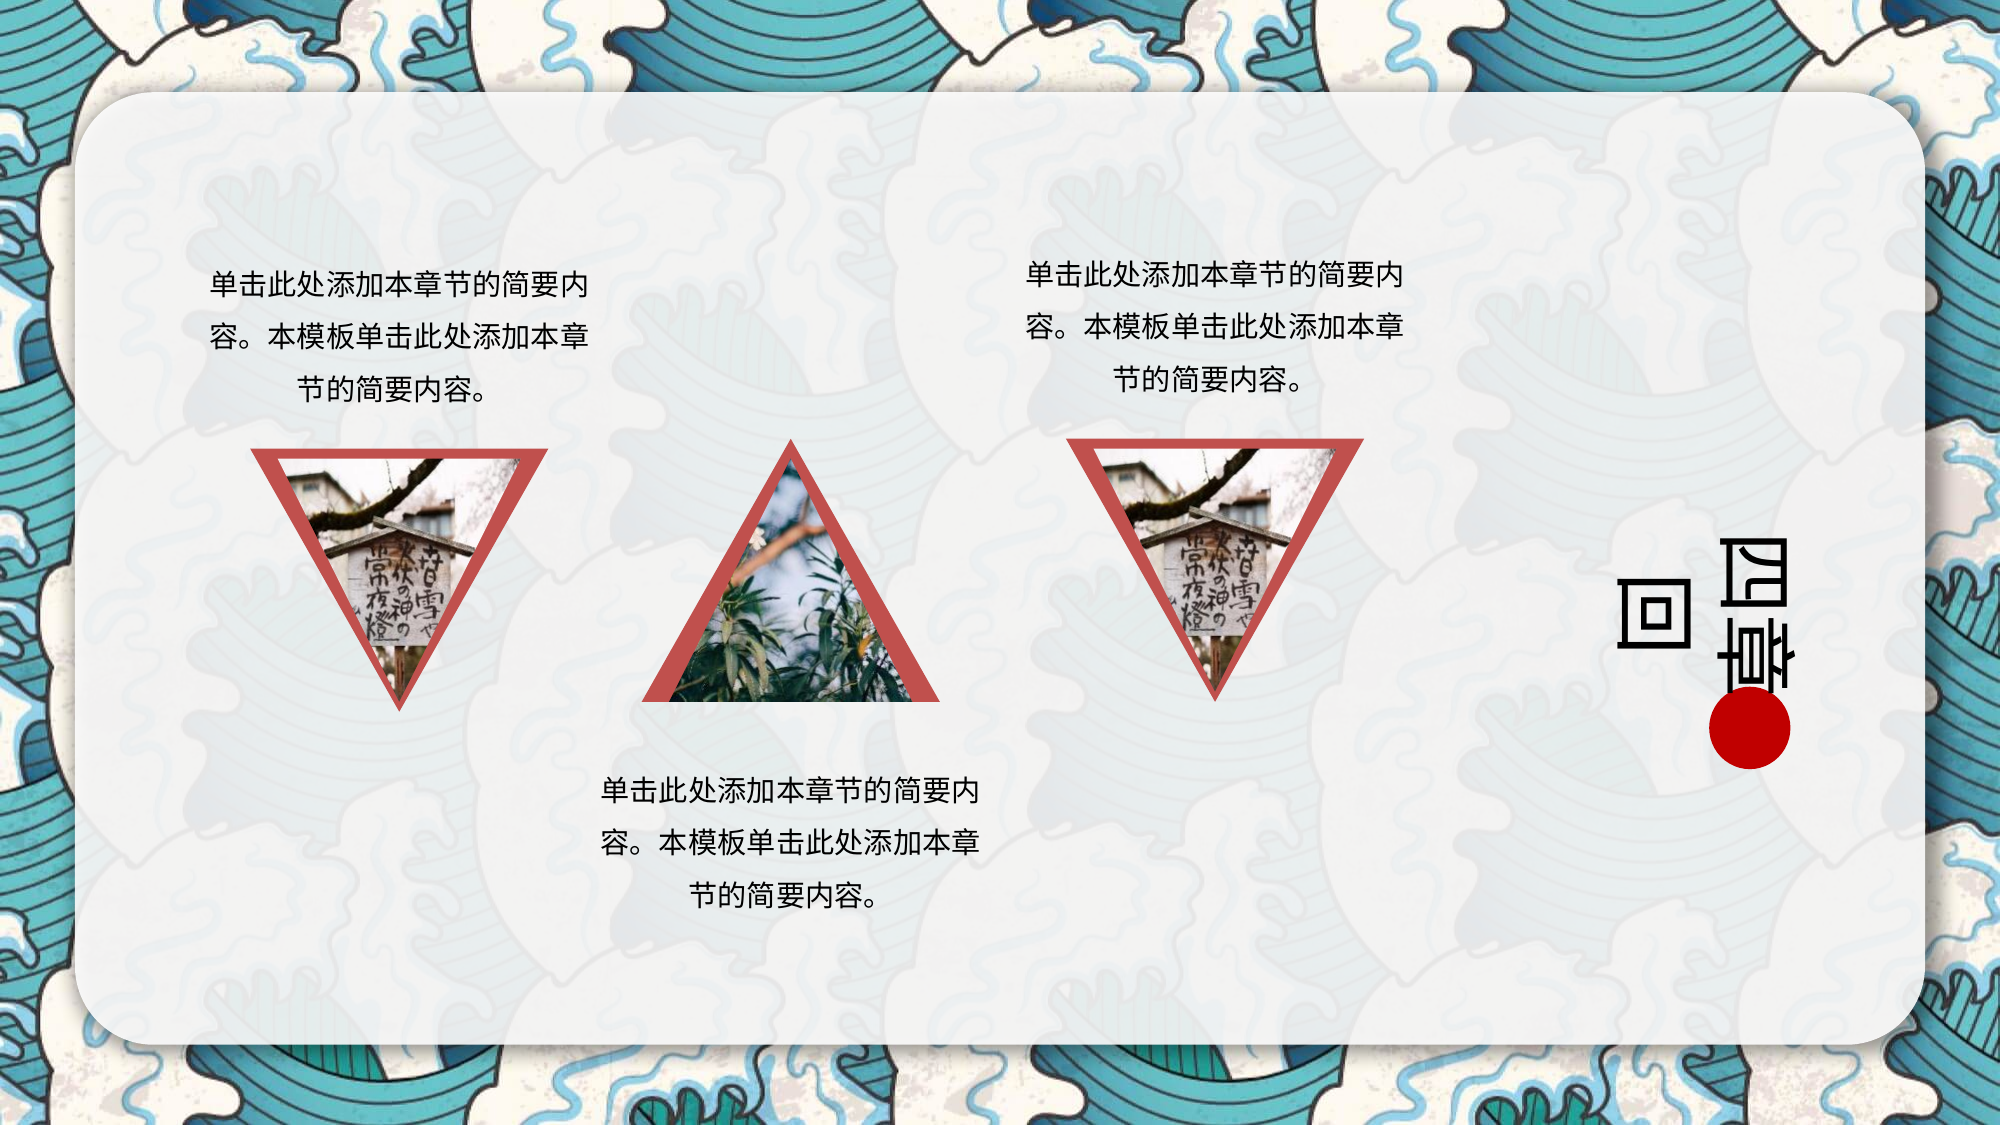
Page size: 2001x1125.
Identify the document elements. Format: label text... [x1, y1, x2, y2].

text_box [1684, 477, 1816, 770]
text_box [1091, 447, 1339, 695]
picture [0, 0, 2000, 1125]
text_box [639, 436, 942, 703]
text_box [667, 456, 914, 703]
text_box [248, 447, 551, 714]
text_box [1064, 437, 1366, 704]
text_box 单击此处添加本章节的简要内容。本模板单击此处添加本章节的简要内容。 [575, 747, 1006, 920]
text_box 单击此处添加本章节的简要内容。本模板单击此处添加本章节的简要内容。 [1000, 231, 1430, 404]
text_box [275, 457, 523, 705]
text_box 单击此处添加本章节的简要内容。本模板单击此处添加本章节的简要内容。 [184, 241, 615, 414]
